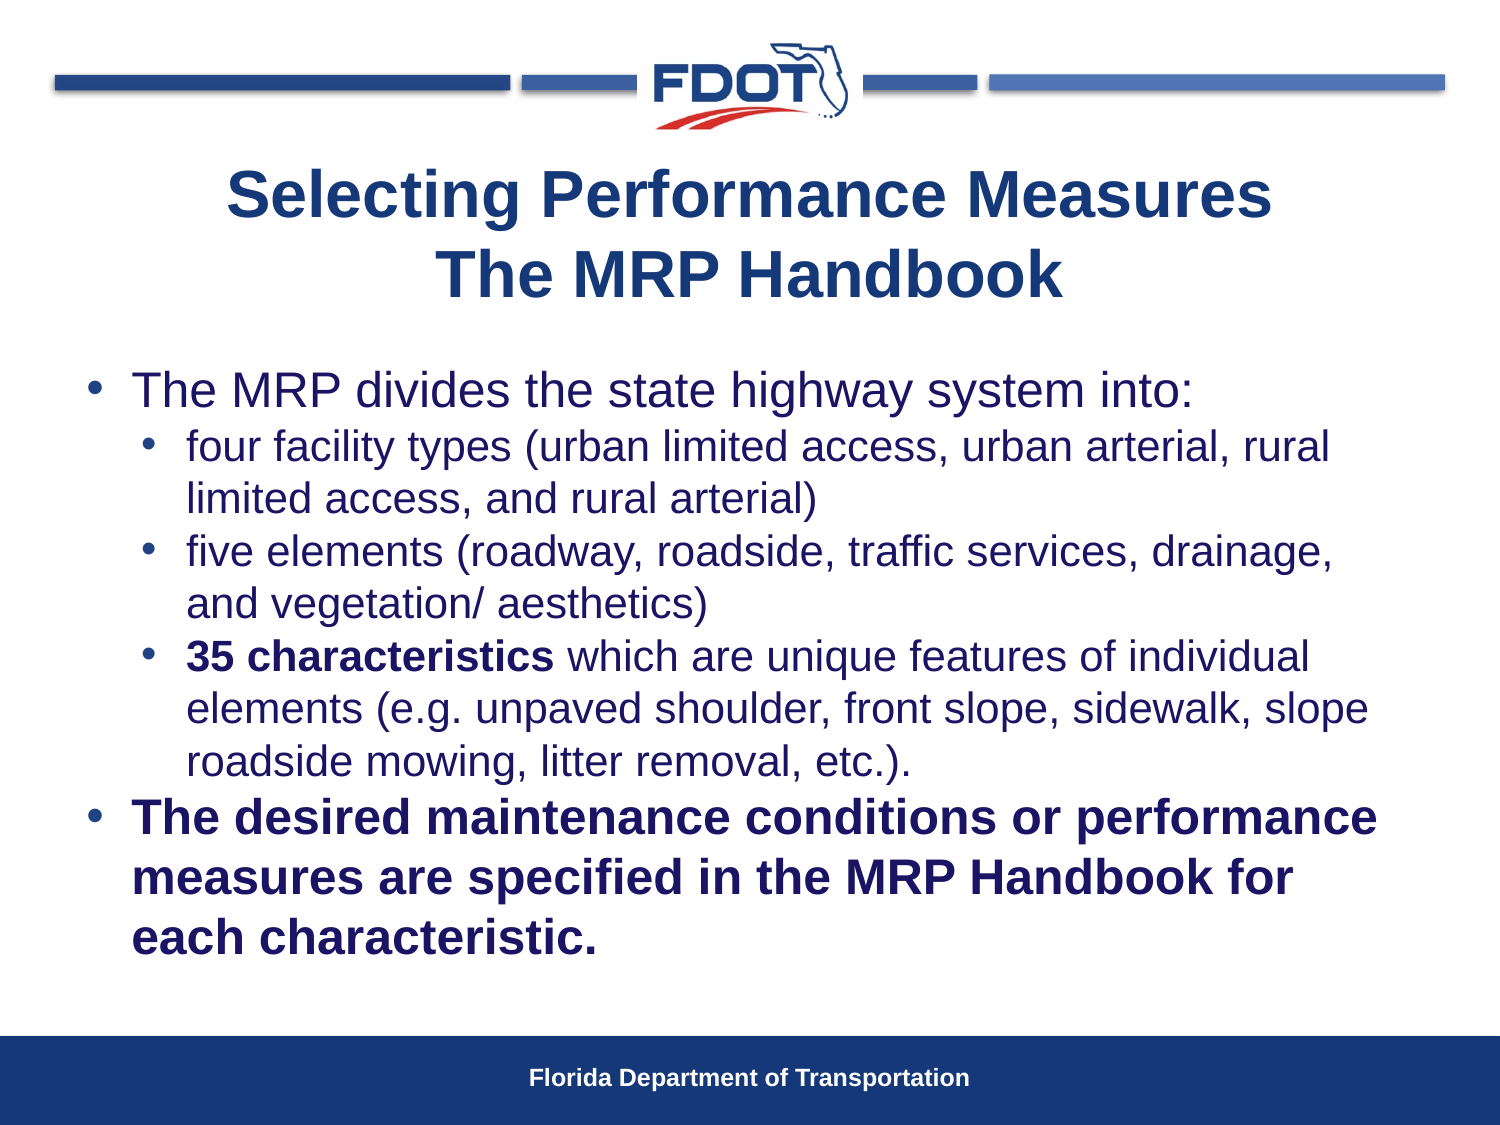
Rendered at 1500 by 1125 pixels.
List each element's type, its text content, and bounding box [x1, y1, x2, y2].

title Selecting Performance Measures The MRP Handbook [71, 137, 1429, 325]
picture [637, 34, 863, 137]
list The MRP divides the state highway system into: four facility types (urban limited access, urban arterial, rural limited access, and rural arterial) five elements (roadway, roadside, traffic services, drainage, and vegetation/ aesthetics) 35 characteristics which are unique features of individual elements (e.g. unpaved shoulder, front slope, sidewalk, slope roadside mowing, litter removal, etc.). The desired maintenance conditions or performance measures are specified in the MRP Handbook for each characteristic. [71, 350, 1429, 1013]
